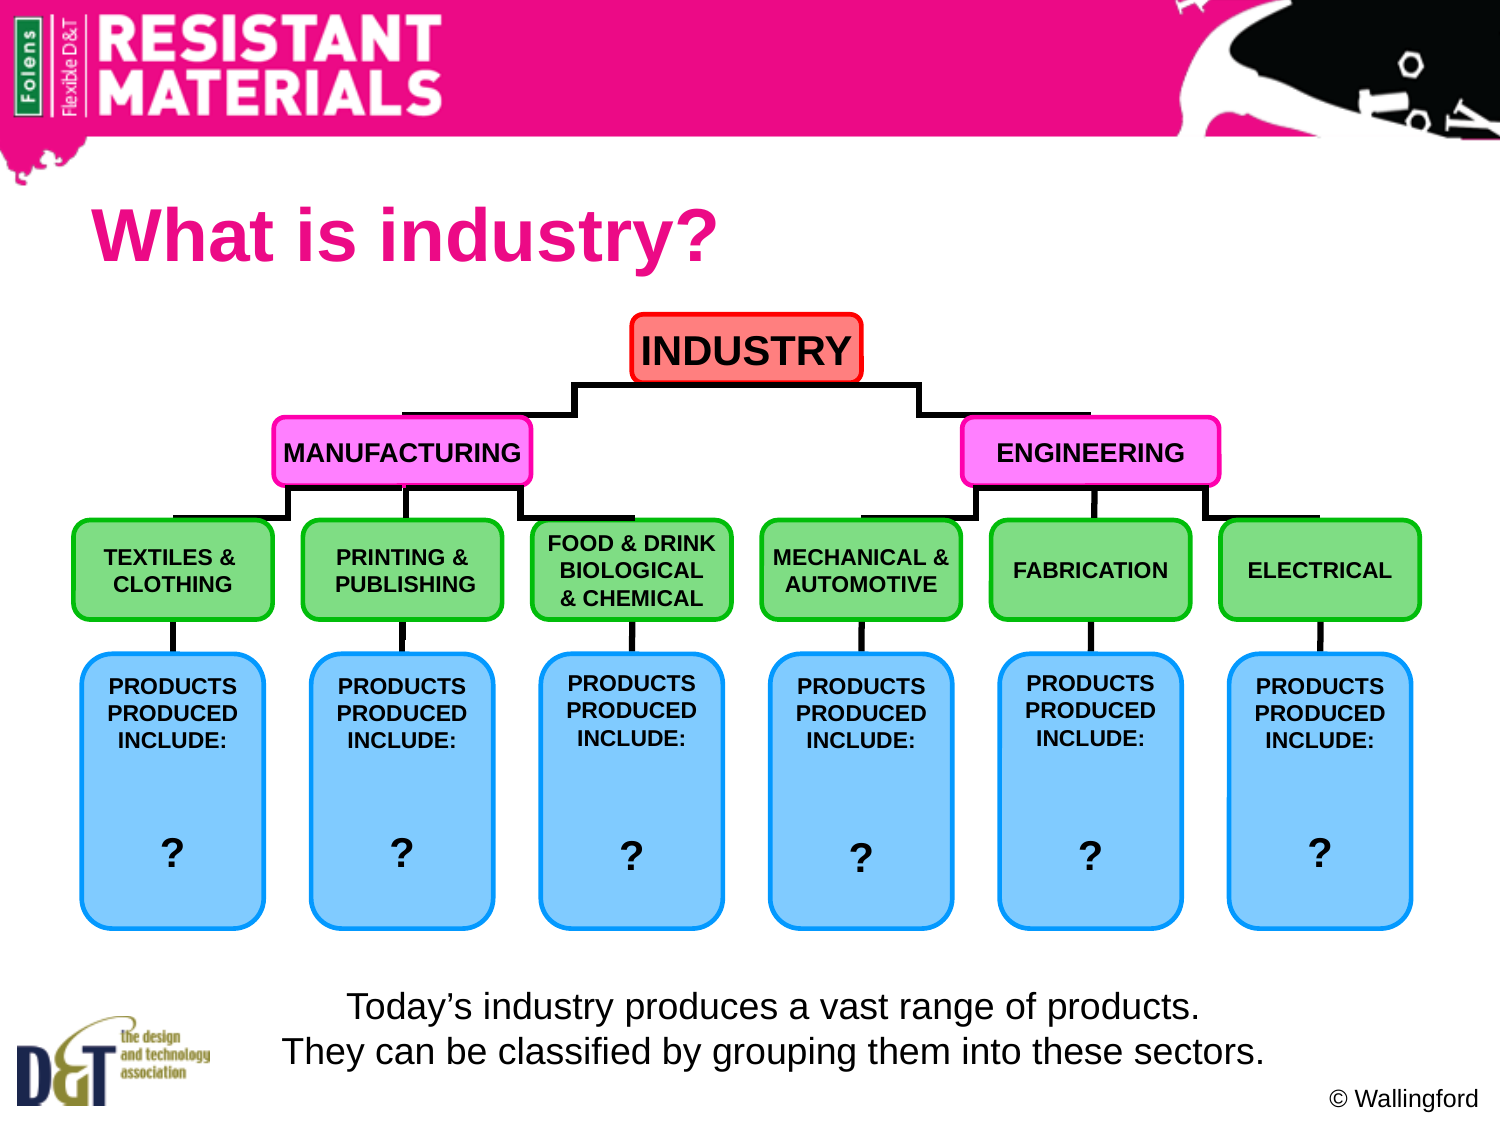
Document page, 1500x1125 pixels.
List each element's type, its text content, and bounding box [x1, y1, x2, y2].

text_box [961, 387, 992, 618]
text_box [272, 388, 303, 618]
text_box PRODUCTS PRODUCED INCLUDE: ? [81, 653, 264, 929]
text_box MECHANICAL & AUTOMOTIVE [761, 519, 955, 620]
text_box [903, 227, 934, 573]
title What is industry? [76, 160, 1427, 301]
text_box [1190, 387, 1221, 618]
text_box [559, 227, 590, 573]
text_box PRODUCTS PRODUCED INCLUDE: ? [1229, 653, 1412, 929]
text_box PRINTING & PUBLISHING [308, 519, 500, 620]
text_box PRODUCTS PRODUCED INCLUDE: ? [770, 653, 953, 929]
text_box PRODUCTS PRODUCED INCLUDE: ? [311, 653, 494, 929]
text_box ENGINEERING [997, 417, 1185, 485]
text_box MANUFACTURING [308, 417, 500, 486]
text_box FABRICATION [996, 519, 1185, 620]
text_box TEXTILES & CLOTHING [73, 519, 267, 620]
text_box Today’s industry produces a vast range of products. They can be classified by grouping them into these sectors. [253, 974, 1294, 1080]
text_box INDUSTRY [631, 314, 862, 382]
text_box FOOD & DRINK BIOLOGICAL & CHEMICAL [540, 520, 732, 620]
footer © Wallingford [1257, 1074, 1495, 1125]
picture [0, 0, 1500, 1125]
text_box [505, 388, 536, 619]
text_box ELECTRICAL [1224, 519, 1420, 620]
text_box PRODUCTS PRODUCED INCLUDE: ? [540, 653, 723, 929]
text_box PRODUCTS PRODUCED INCLUDE: ? [999, 653, 1182, 929]
